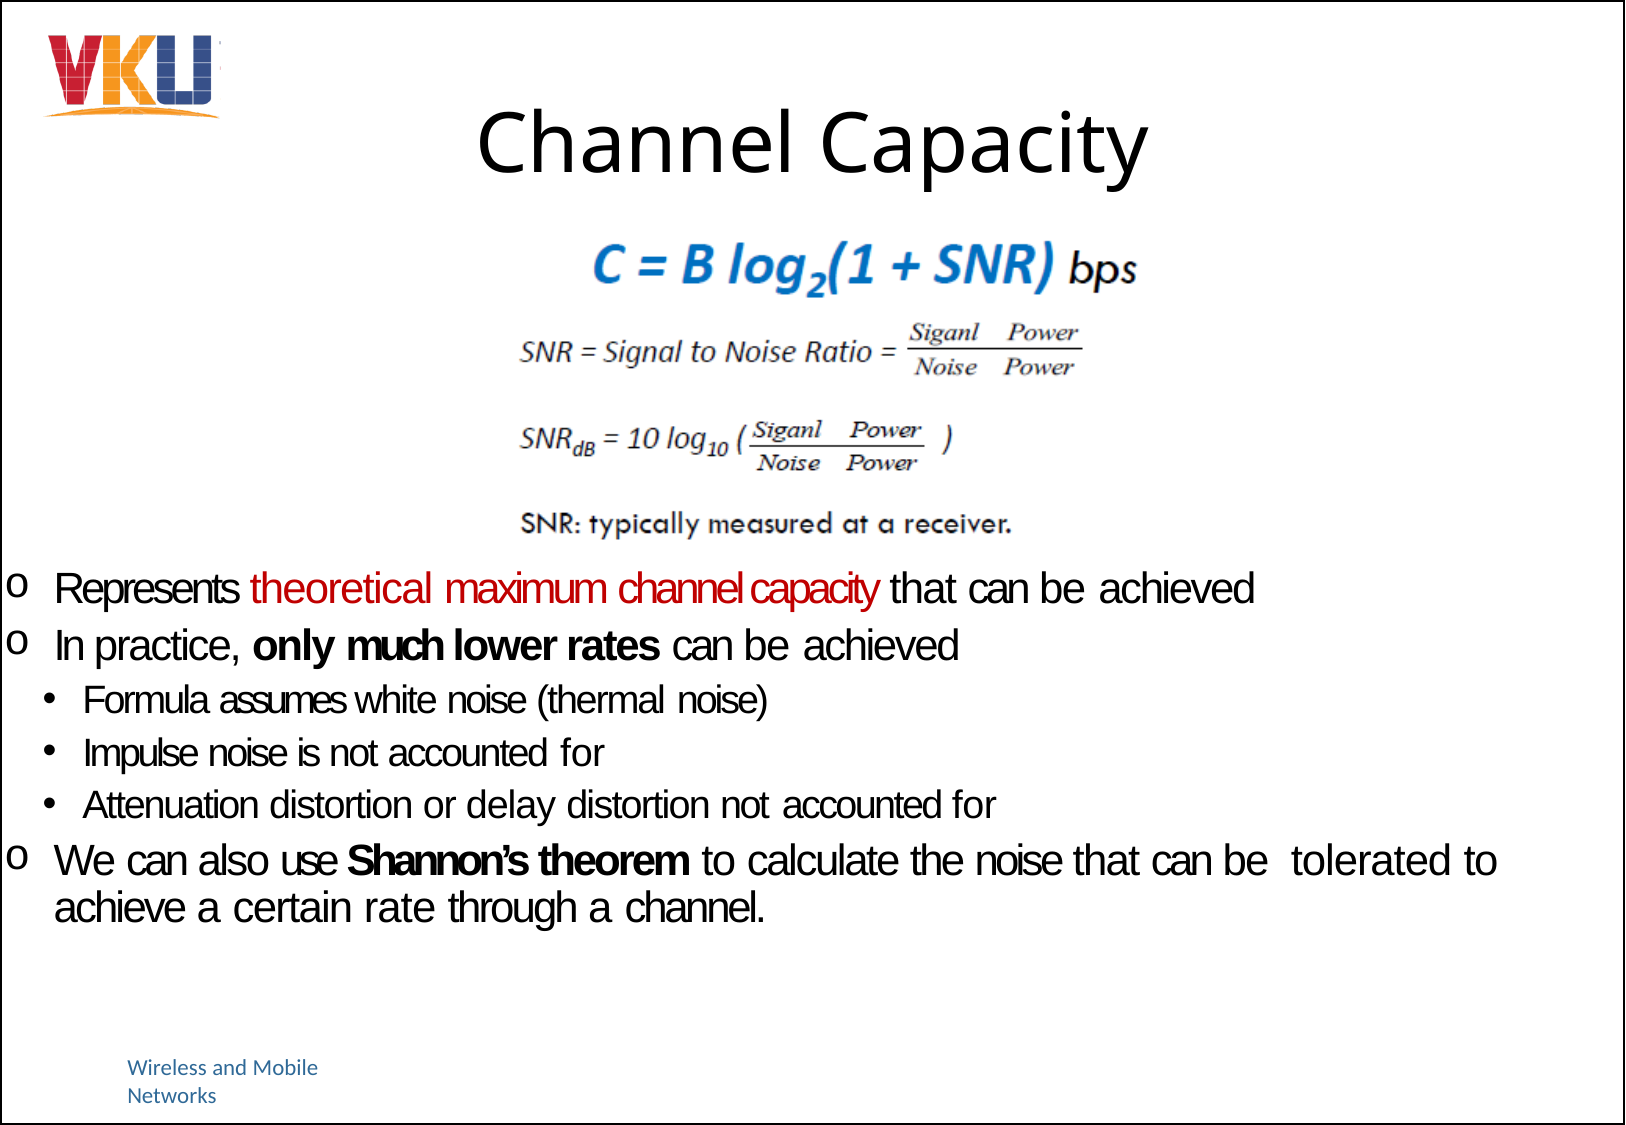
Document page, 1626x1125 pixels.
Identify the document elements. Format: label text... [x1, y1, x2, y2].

picture [460, 224, 1172, 546]
title Channel Capacity [81, 45, 1544, 233]
text_box [0, 0, 1625, 1125]
